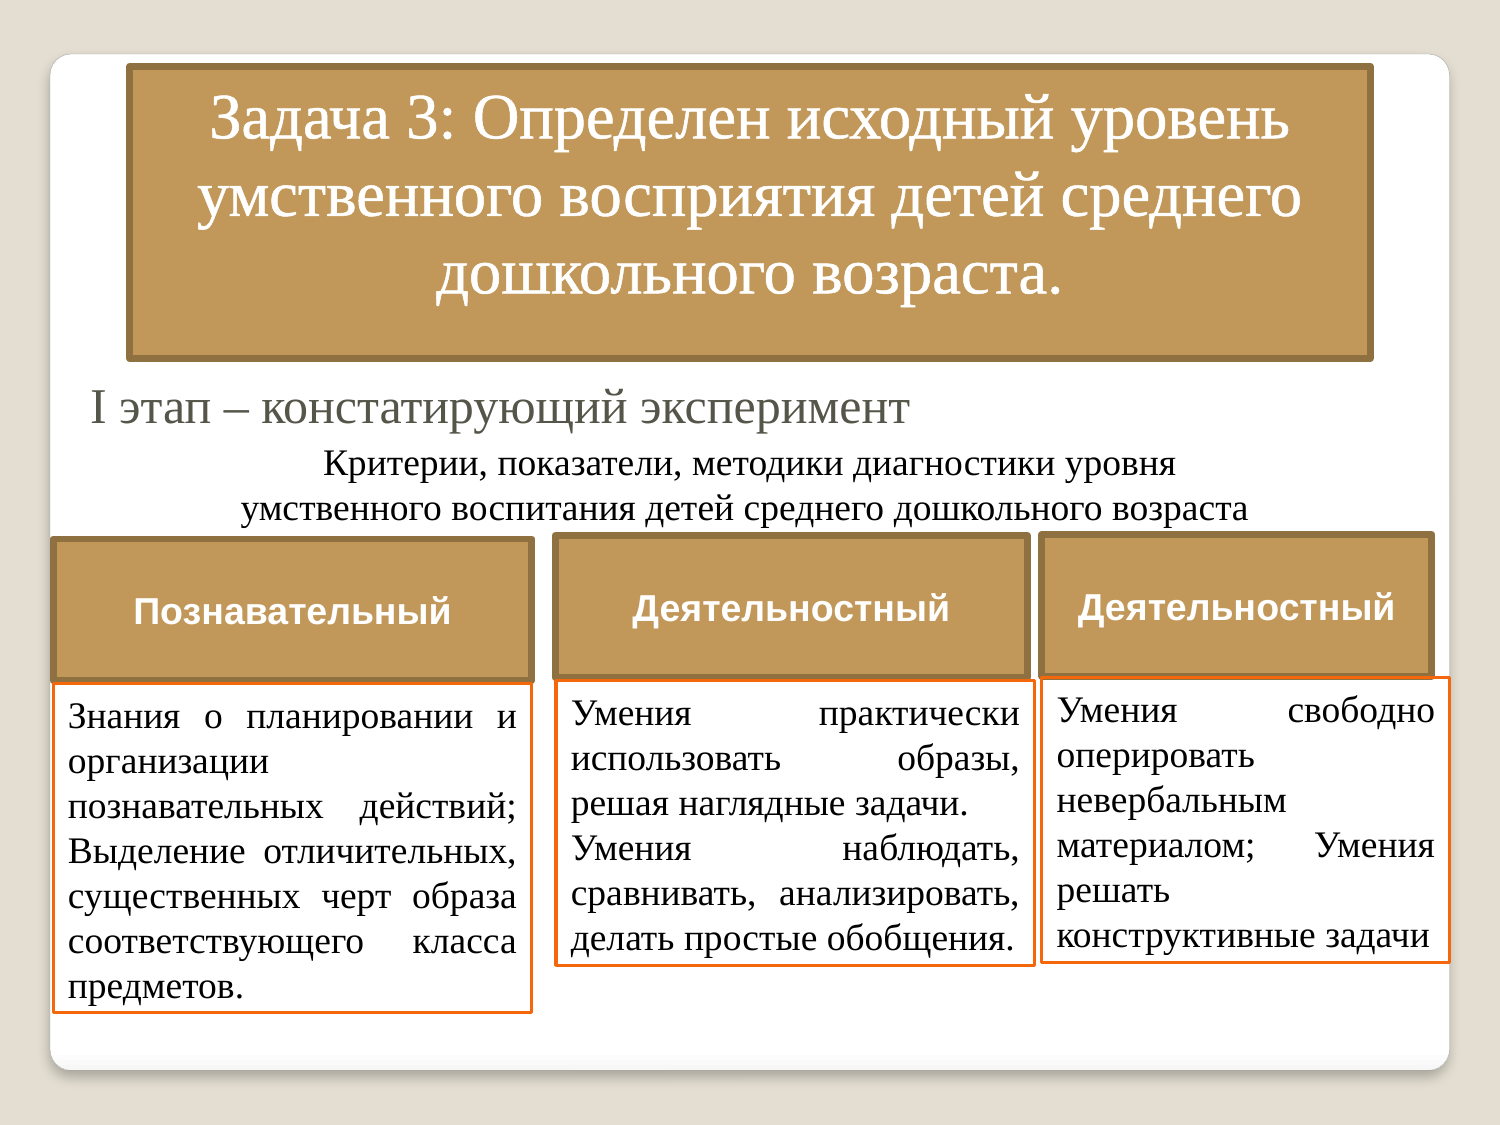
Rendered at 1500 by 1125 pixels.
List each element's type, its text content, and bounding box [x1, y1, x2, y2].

text_box Умения практически использовать образы, решая наглядные задачи. Умения наблюдать, сравнивать, анализировать, делать простые обобщения. [556, 680, 1035, 966]
text_box Деятельностный [552, 532, 1031, 681]
text_box І этап – констатирующий эксперимент [74, 366, 1425, 536]
text_box Критерии, показатели, методики диагностики уровня умственного воспитания детей среднего дошкольного возраста [206, 430, 1294, 536]
text_box Задача 3: Определен исходный уровень умственного восприятия детей среднего дошкольного возраста. [126, 63, 1374, 362]
text_box Знания о планировании и организации познавательных действий; Выделение отличительных, существенных черт образа соответствующего класса предметов. [53, 683, 532, 1013]
text_box Познавательный [50, 536, 535, 684]
text_box Деятельностный [1038, 531, 1435, 680]
text_box Умения свободно оперировать невербальным материалом; Умения решать конструктивные задачи [1041, 677, 1450, 963]
